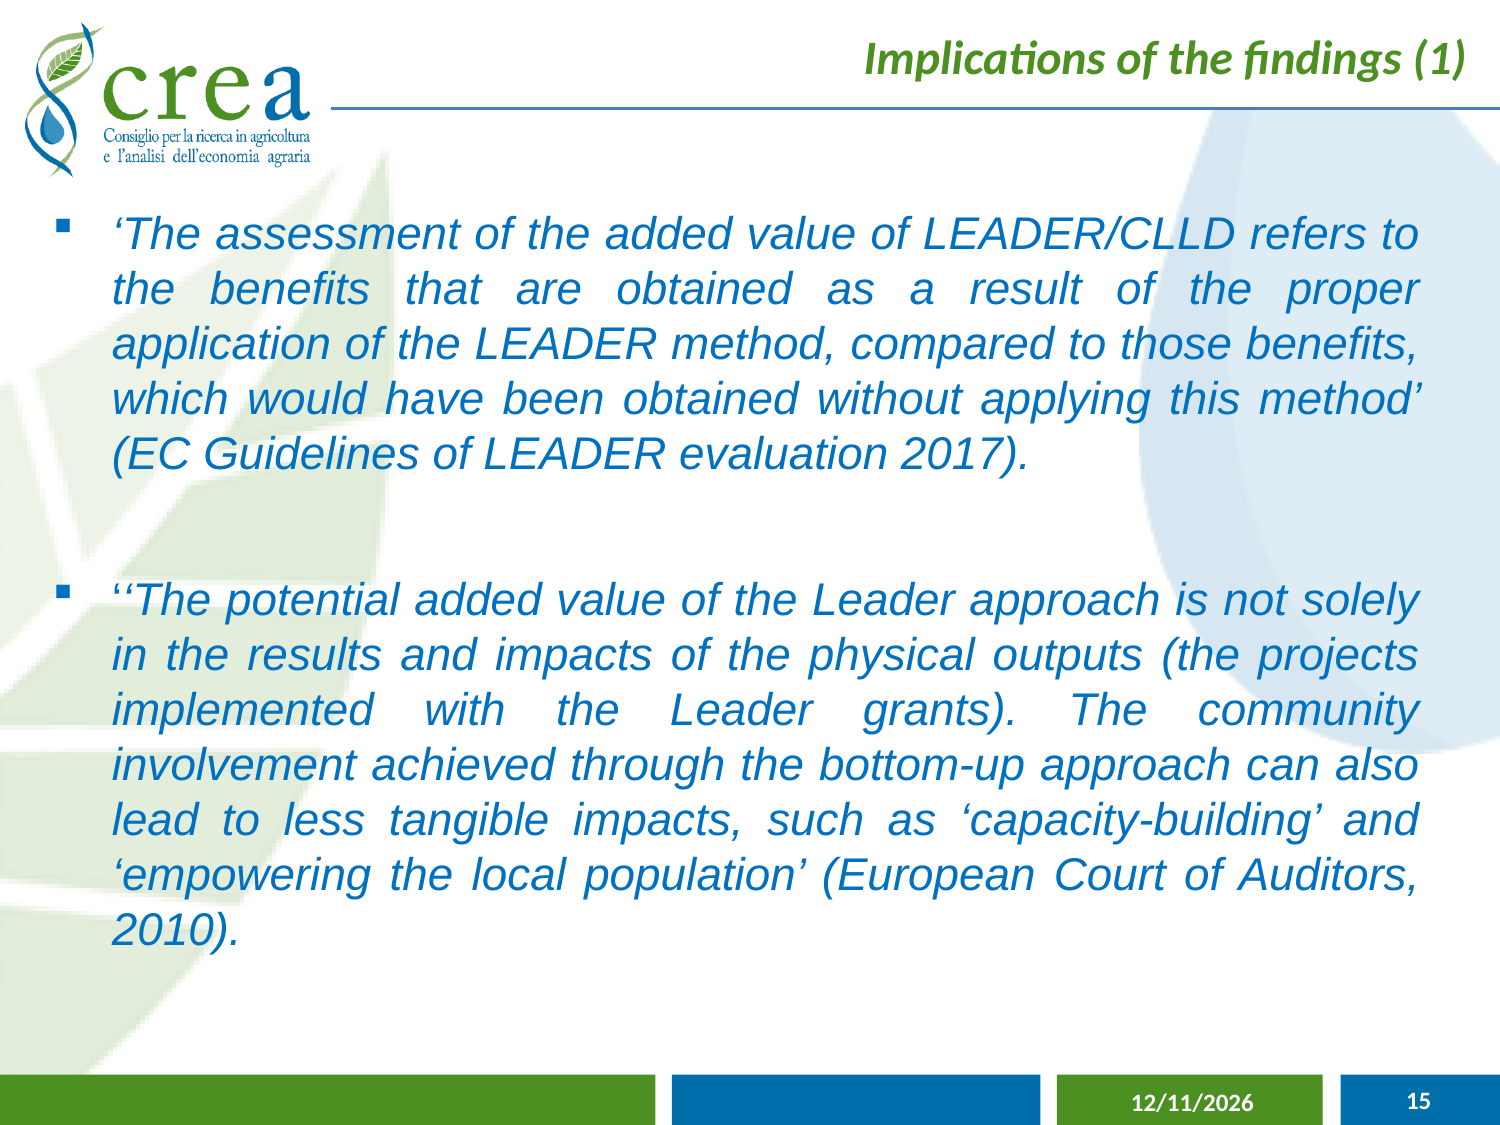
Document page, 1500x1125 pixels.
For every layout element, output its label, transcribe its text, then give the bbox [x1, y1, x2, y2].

list Implications of the findings (1) [312, 19, 1483, 102]
picture [0, 22, 408, 1079]
picture [1139, 110, 1500, 754]
text_box ‘‘The potential added value of the Leader approach is not solely in the results and impacts of the physical outputs (the projects implemented with the Leader grants). The community involvement achieved through the bottom-up approach can also lead to less tangible impacts, such as ‘capacity-building’ and ‘empowering the local population’ (European Court of Auditors, 2010). [37, 562, 1436, 963]
text_box ‘The assessment of the added value of LEADER/CLLD refers to the benefits that are obtained as a result of the proper application of the LEADER method, compared to those benefits, which would have been obtained without applying this method’ (EC Guidelines of LEADER evaluation 2017). [37, 196, 1436, 486]
